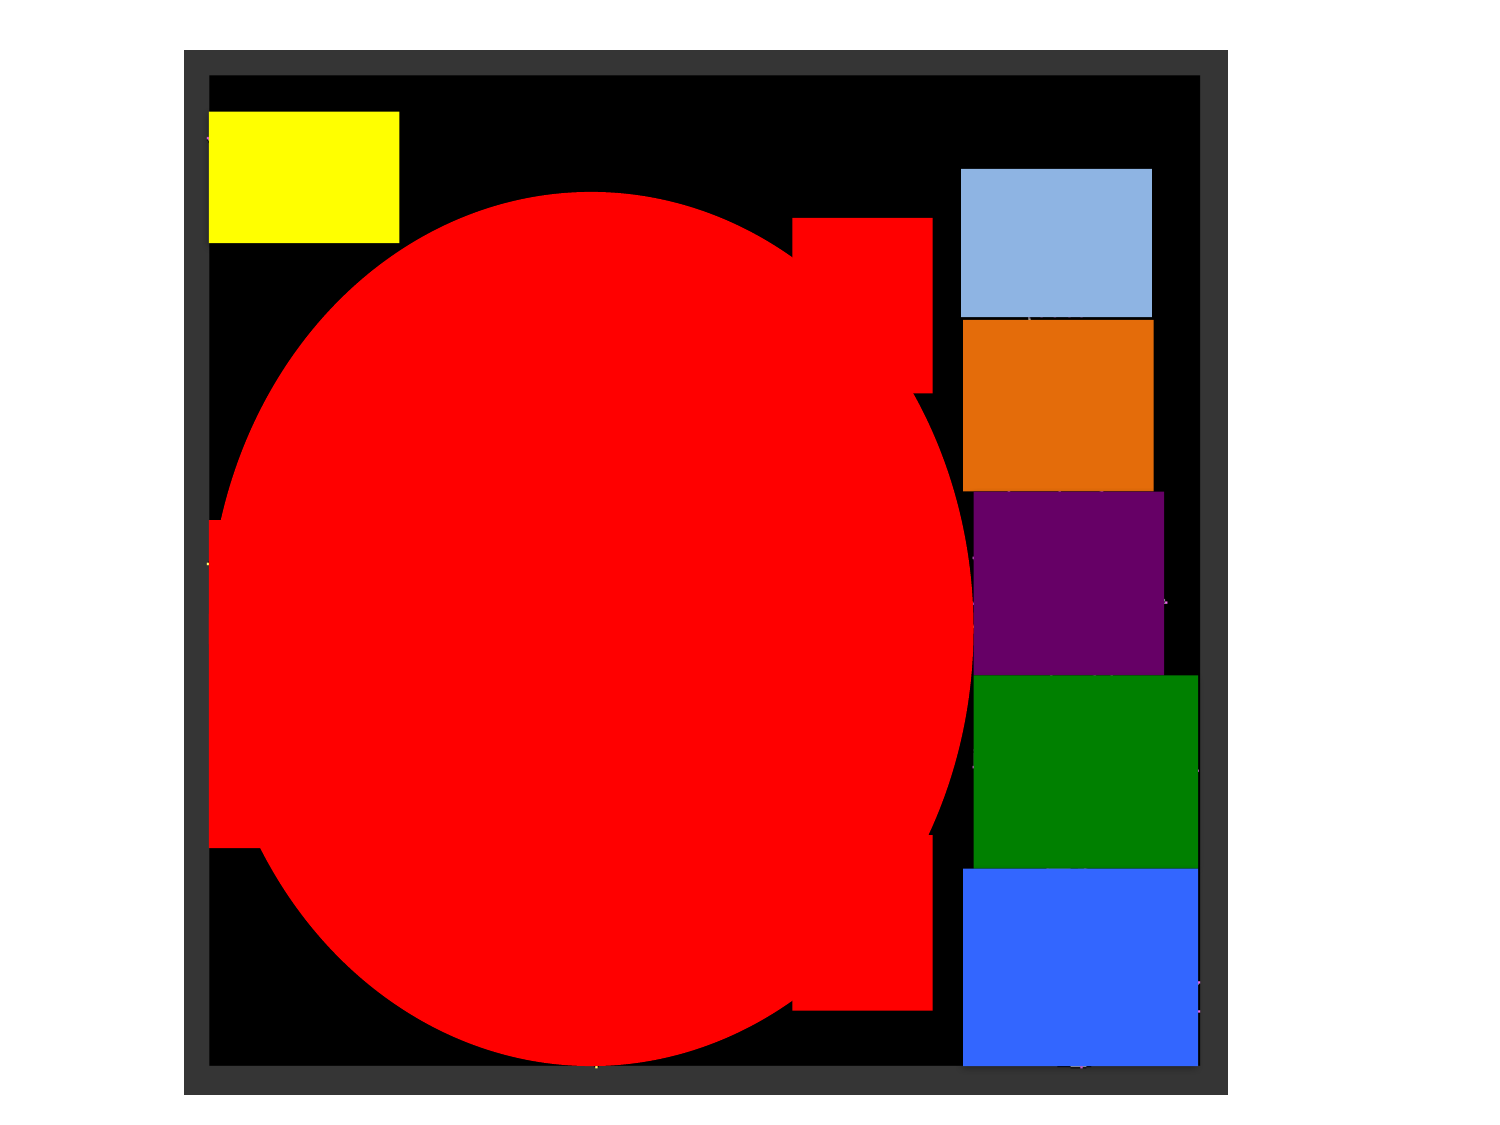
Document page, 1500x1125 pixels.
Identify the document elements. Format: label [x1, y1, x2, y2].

picture [183, 50, 1228, 1096]
text_box [208, 191, 974, 1067]
